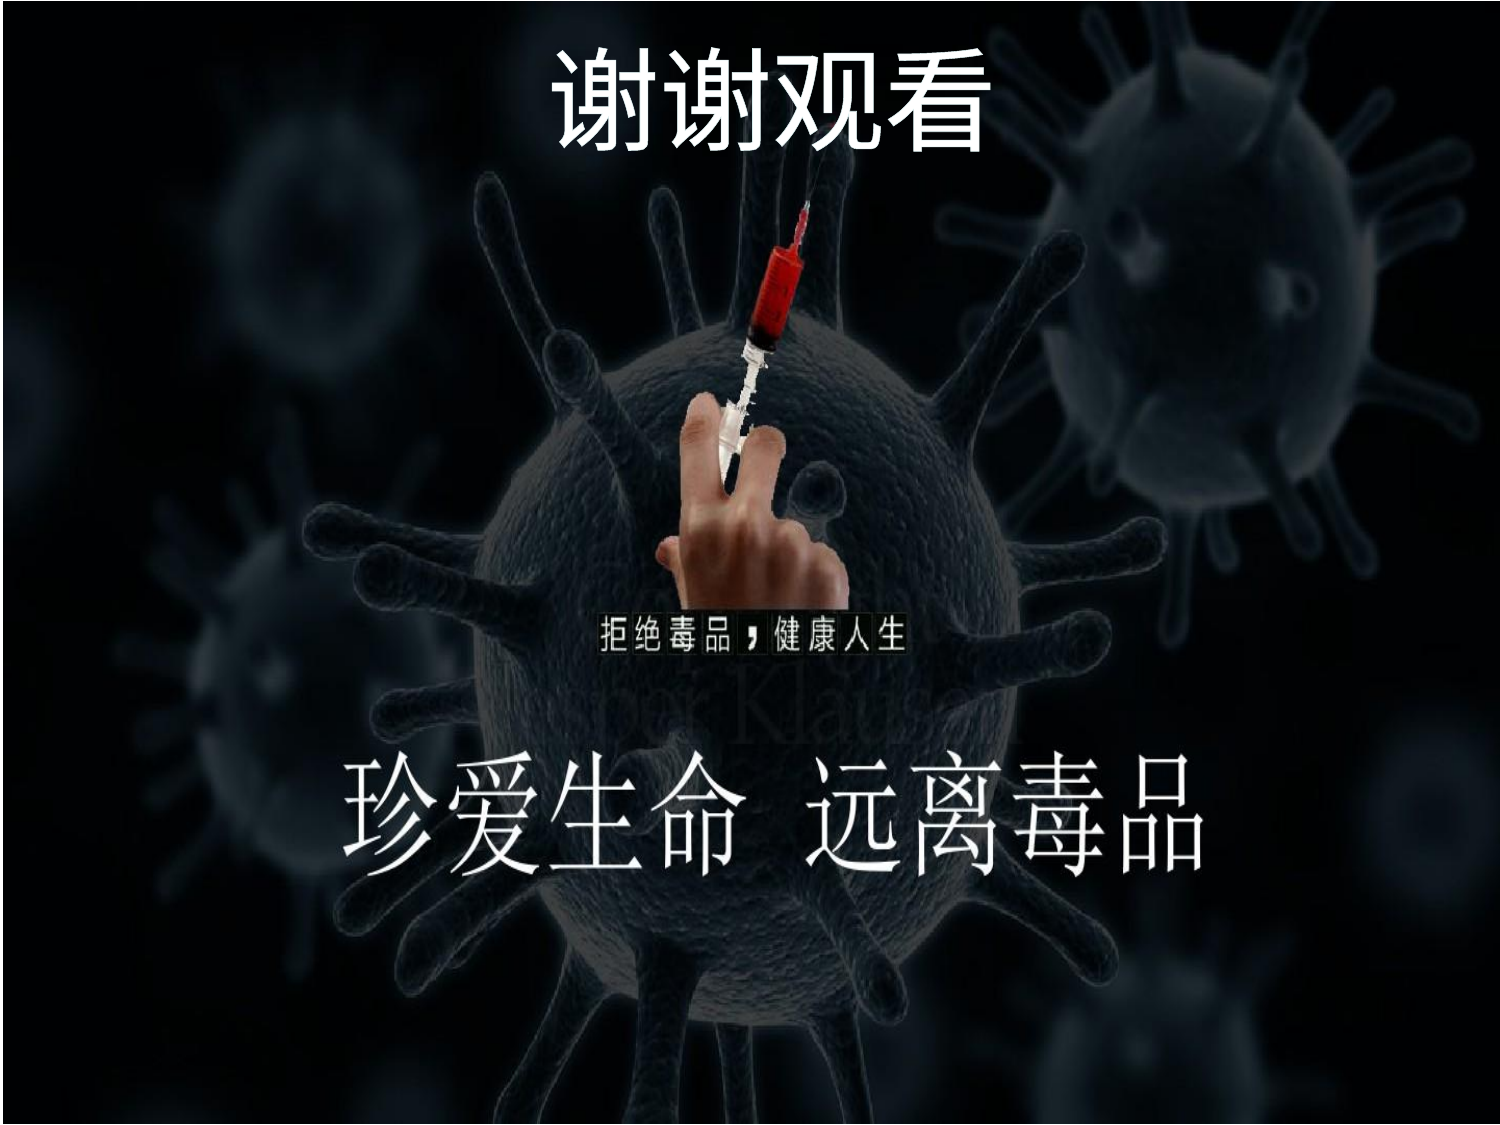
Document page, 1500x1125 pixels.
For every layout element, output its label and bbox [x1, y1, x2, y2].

list [3, 1, 1500, 1124]
